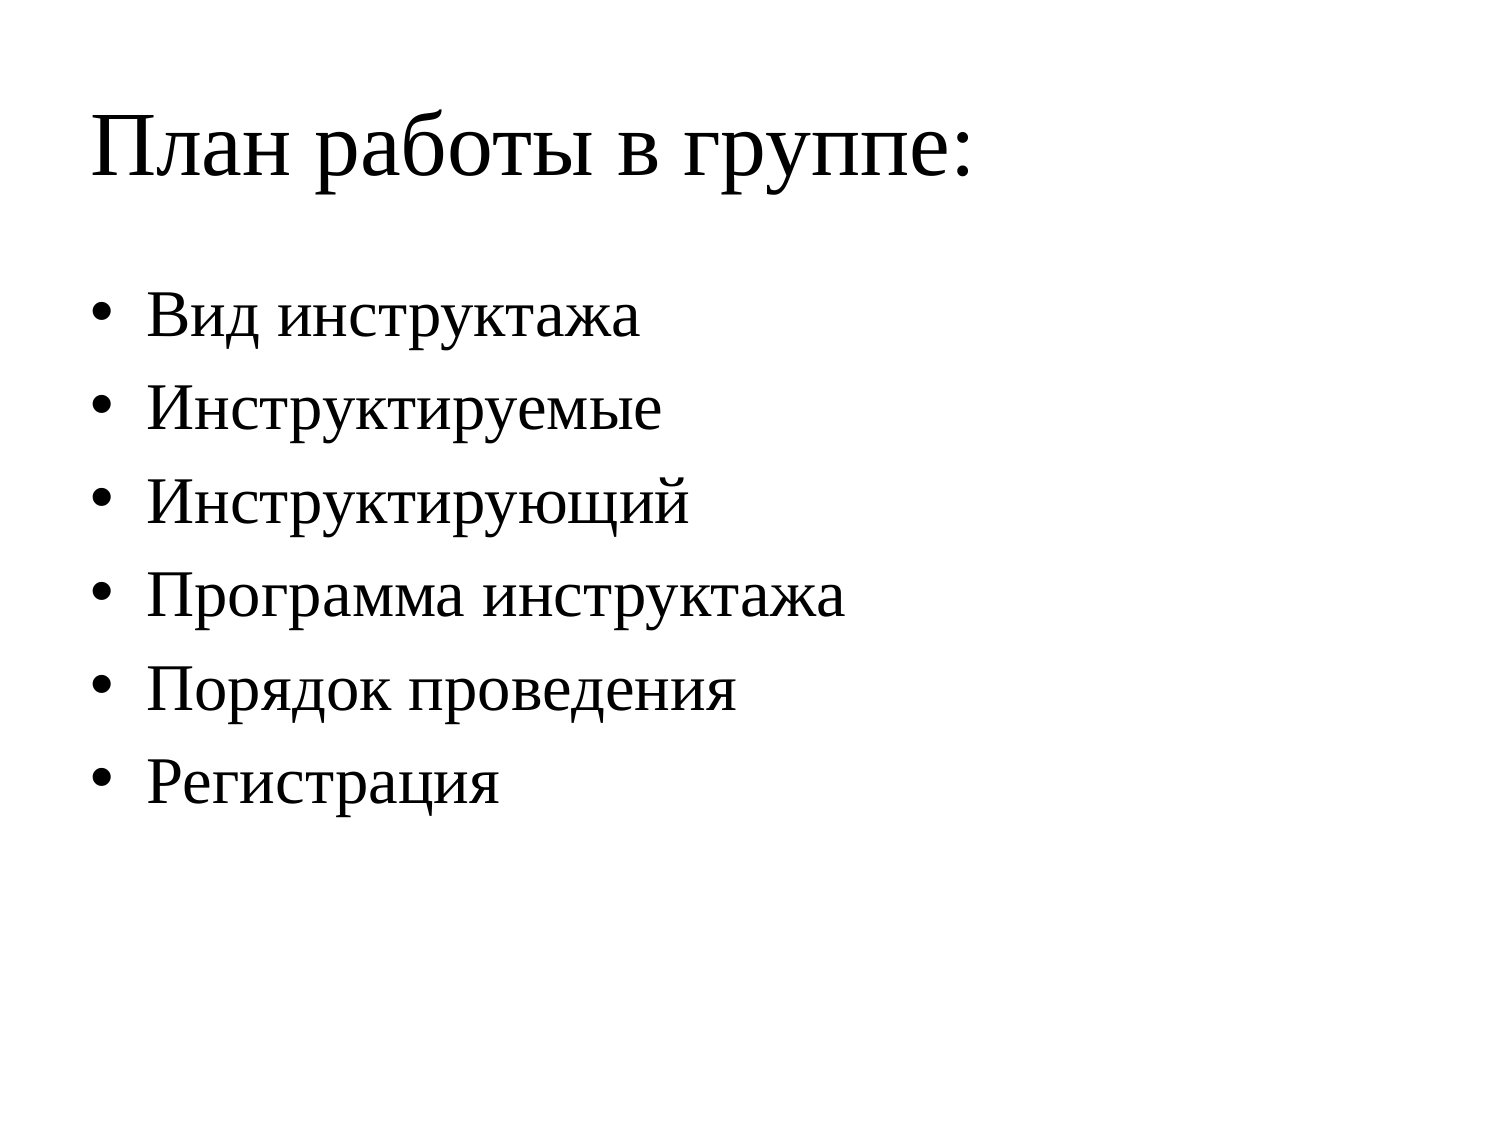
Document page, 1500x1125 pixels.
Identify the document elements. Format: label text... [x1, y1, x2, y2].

list Вид инструктажа Инструктируемые Инструктирующий Программа инструктажа Порядок проведения Регистрация [75, 262, 1425, 1005]
title План работы в группе: [75, 45, 1425, 233]
